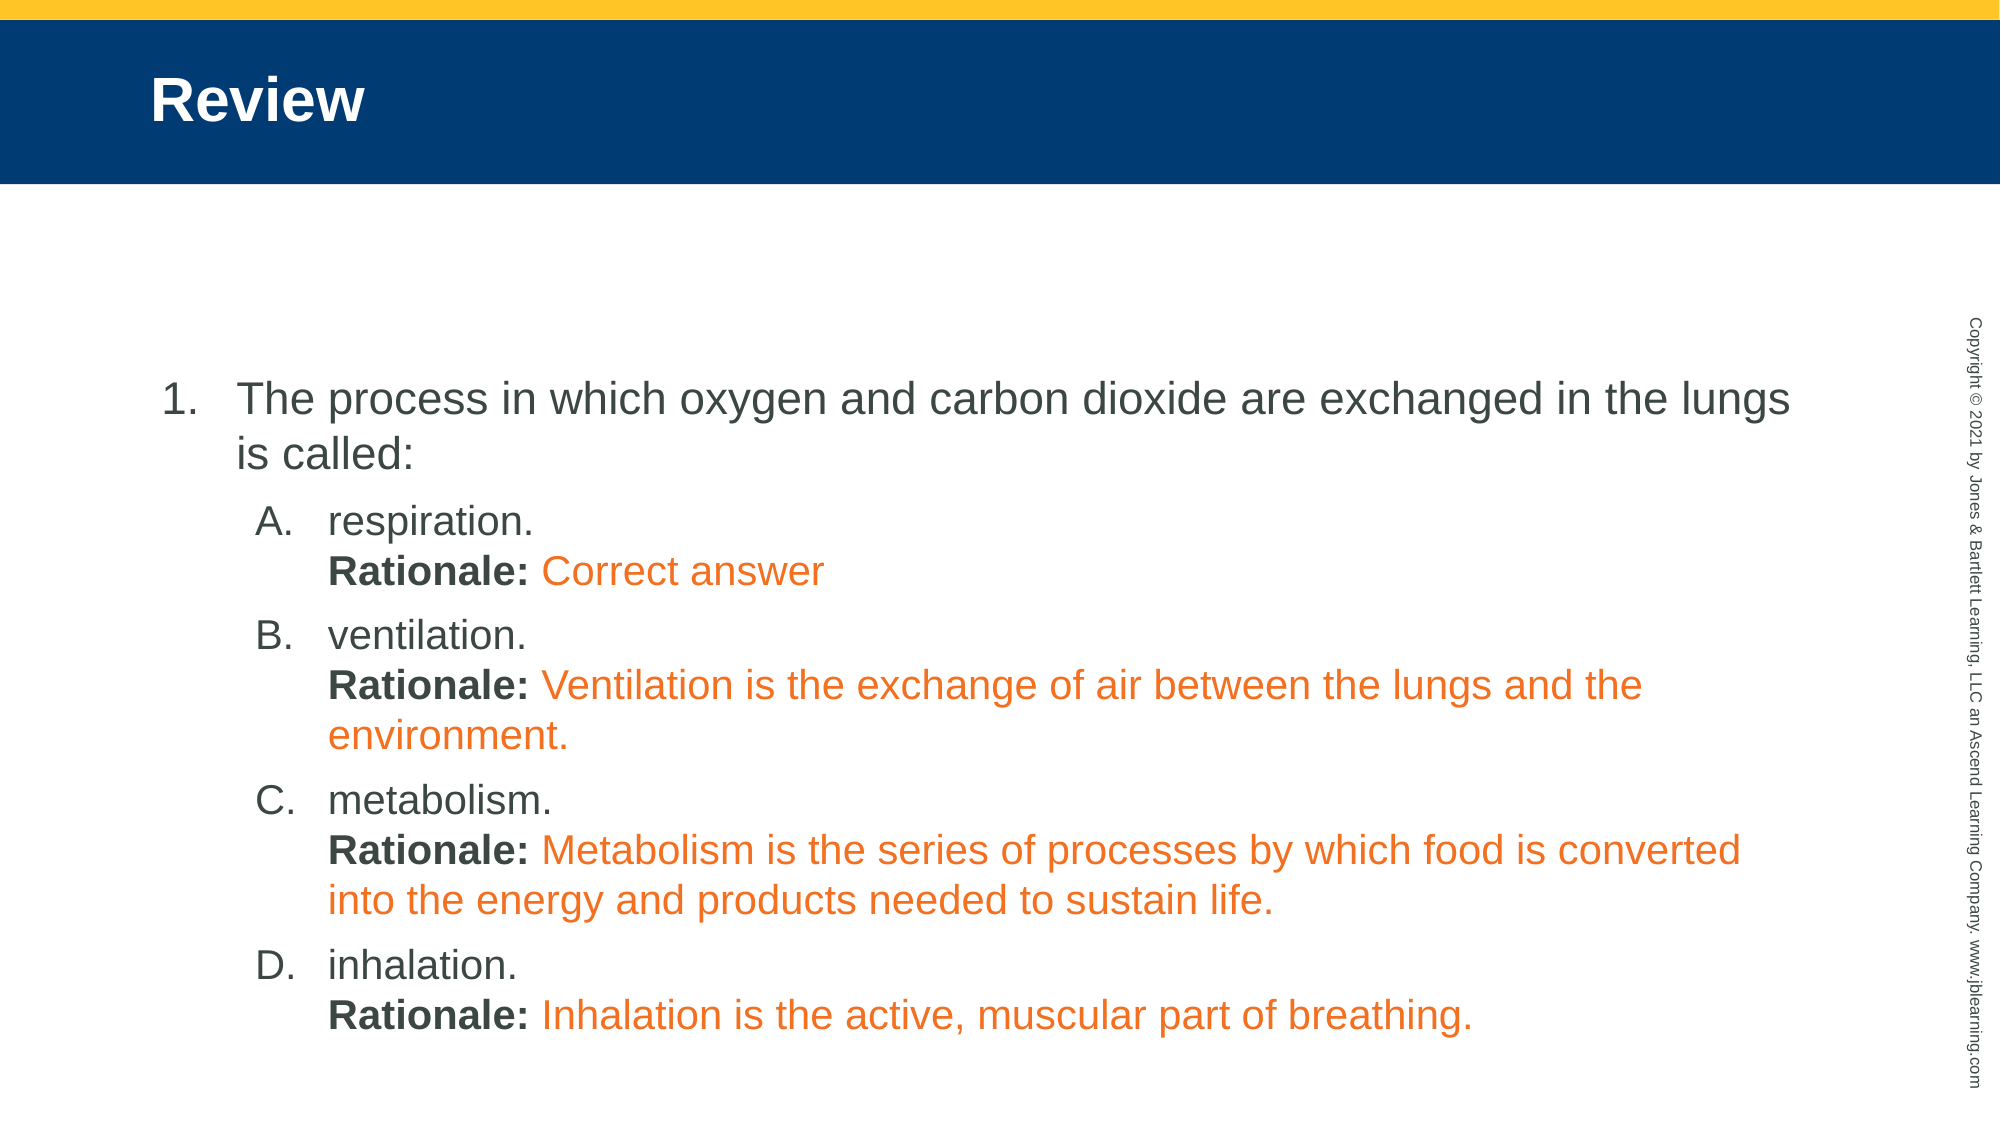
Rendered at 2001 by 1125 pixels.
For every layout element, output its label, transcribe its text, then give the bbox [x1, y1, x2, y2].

title Review [0, 19, 2000, 185]
list The process in which oxygen and carbon dioxide are exchanged in the lungs is called: respiration. Rationale: Correct answer ventilation. Rationale: Ventilation is the exchange of air between the lungs and the environment. metabolism. Rationale: Metabolism is the series of processes by which food is converted into the energy and products needed to sustain life. inhalation. Rationale: Inhalation is the active, muscular part of breathing. [146, 361, 1859, 1016]
